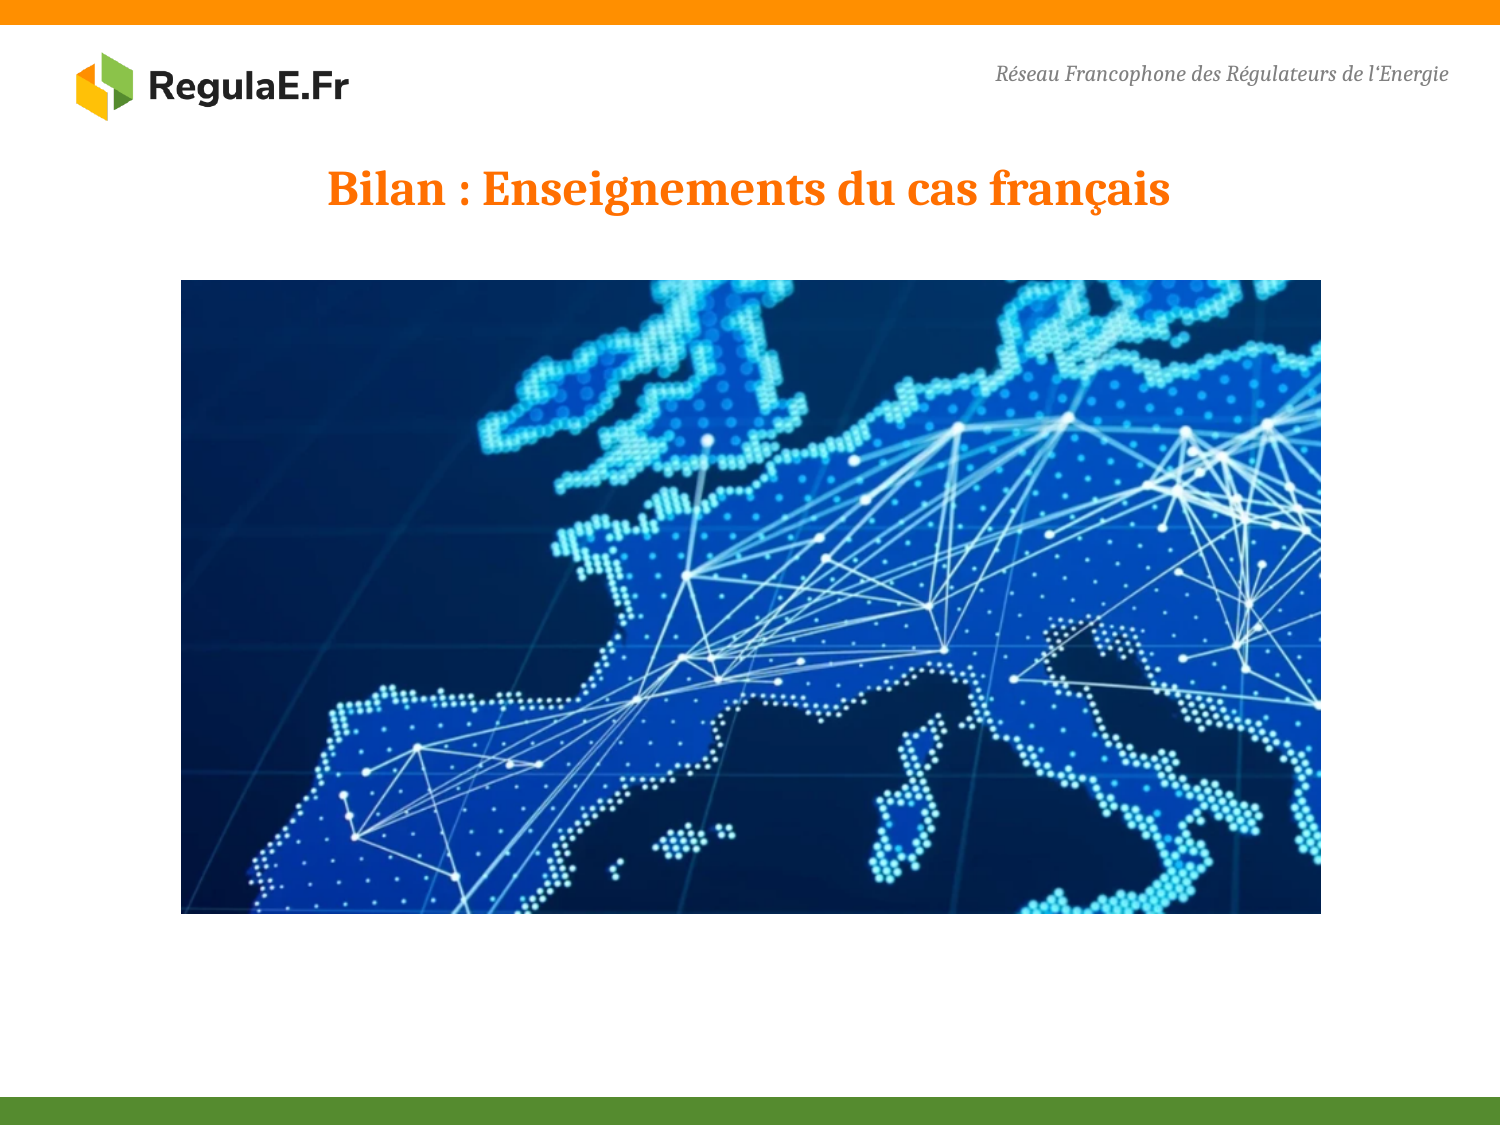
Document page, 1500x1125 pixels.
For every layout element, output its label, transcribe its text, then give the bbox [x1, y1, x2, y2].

picture [181, 280, 1321, 915]
text_box Réseau Francophone des Régulateurs de l‘Energie [811, 51, 1465, 94]
picture [74, 51, 349, 121]
picture [740, 280, 757, 290]
text_box [0, 1095, 1500, 1125]
text_box [0, 0, 1500, 27]
text_box Bilan : Enseignements du cas français [35, 110, 1463, 261]
